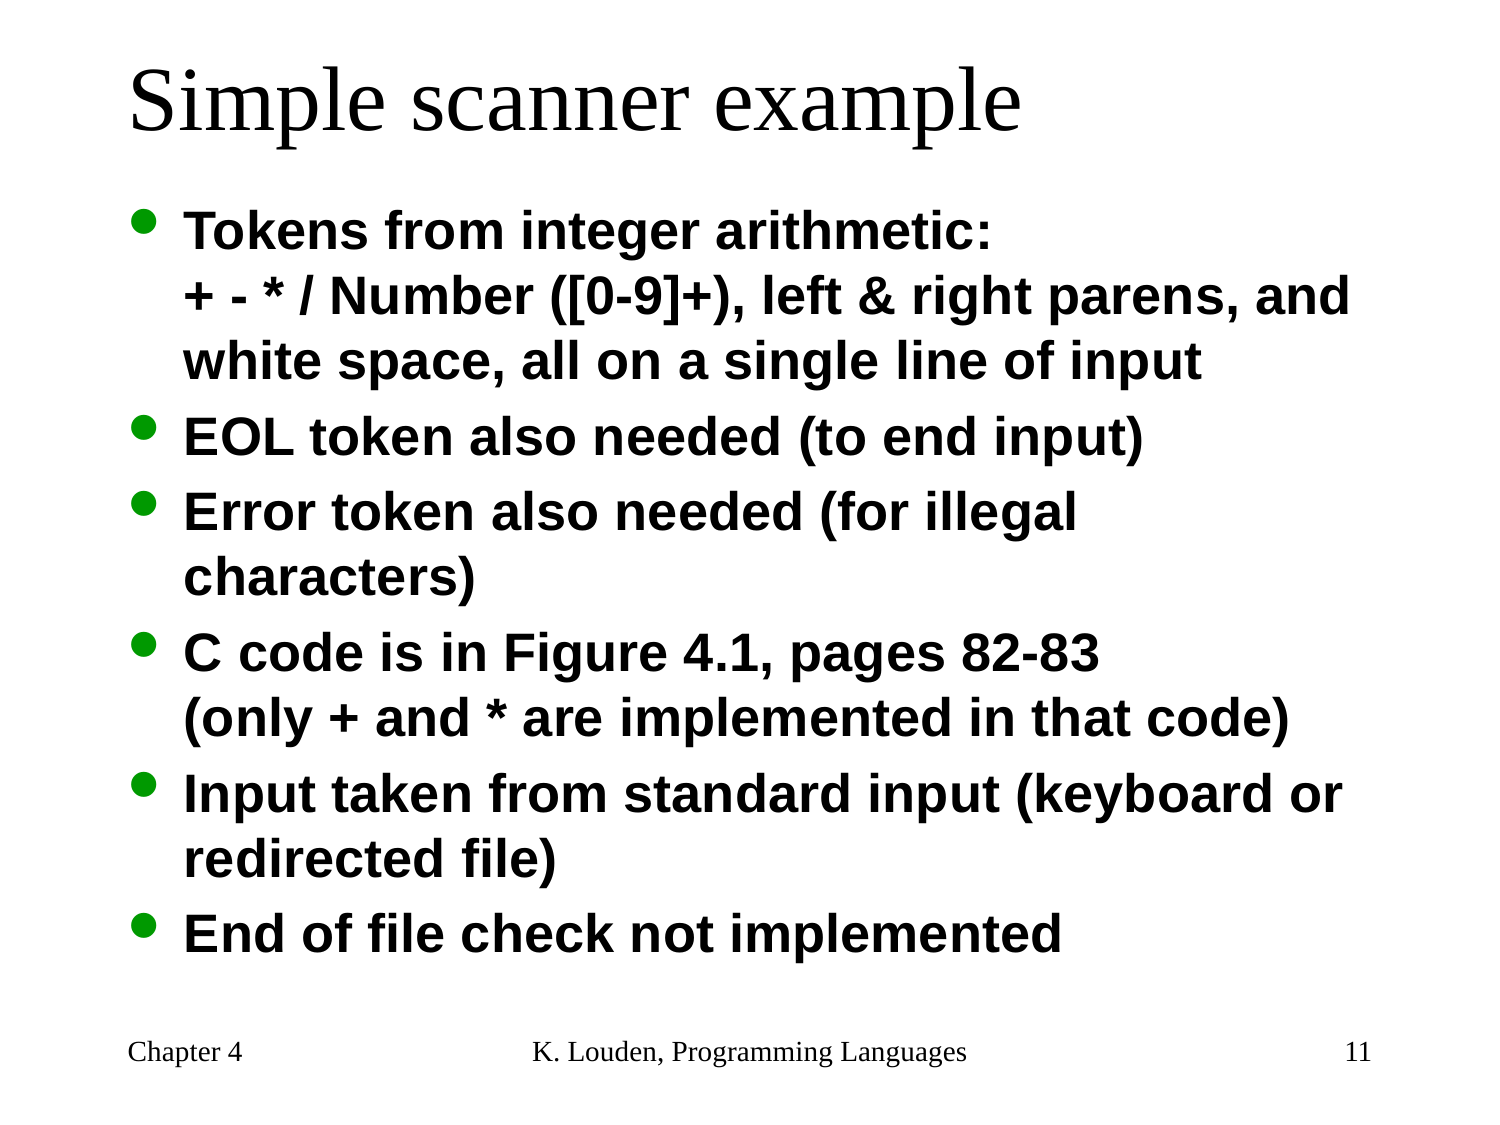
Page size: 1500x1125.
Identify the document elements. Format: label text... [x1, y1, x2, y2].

title Simple scanner example [112, 0, 1388, 187]
footer K. Louden, Programming Languages [487, 1012, 1013, 1088]
slide_number Chapter 4 [112, 1012, 426, 1088]
list Tokens from integer arithmetic: + - * / Number ([0-9]+), left & right parens, and white space, all on a single line of input EOL token also needed (to end input) Error token also needed (for illegal characters) C code is in Figure 4.1, pages 82-83 (only + and * are implemented in that code) Input taken from standard input (keyboard or redirected file) End of file check not implemented [112, 187, 1388, 976]
slide_number 11 [1074, 1012, 1388, 1088]
